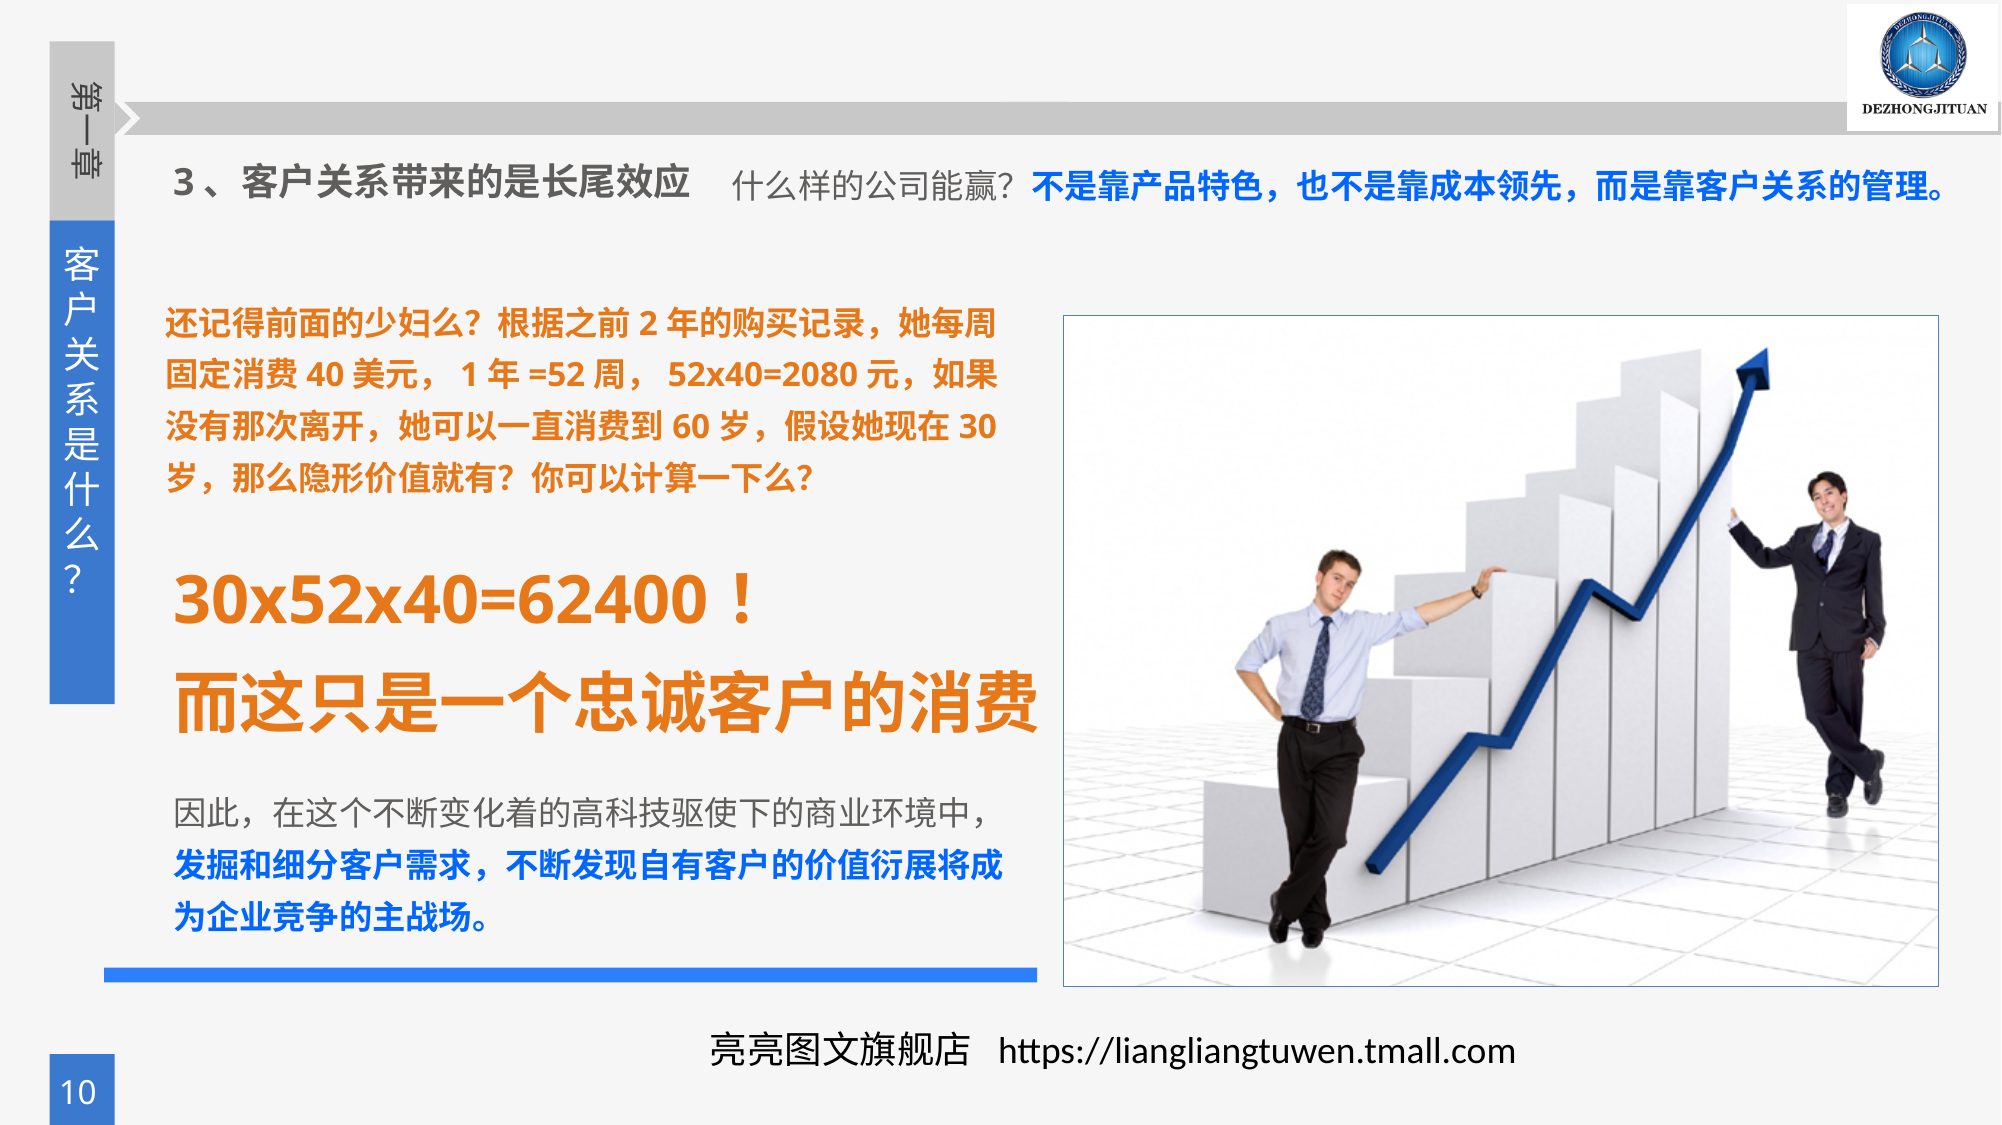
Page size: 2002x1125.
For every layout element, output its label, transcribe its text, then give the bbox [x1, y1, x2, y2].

text_box 亮亮图文旗舰店 https://liangliangtuwen.tmall.com [387, 1018, 1840, 1079]
picture [1063, 315, 1939, 987]
text_box 3、客户关系带来的是长尾效应 [158, 137, 1025, 211]
text_box 什么样的公司能赢？不是靠产品特色，也不是靠成本领先，而是靠客户关系的管理。 [716, 145, 1965, 213]
text_box [102, 966, 1039, 985]
text_box 客户关系是什么 ？ [48, 233, 120, 609]
text_box 因此，在这个不断变化着的高科技驱使下的商业环境中，发掘和细分客户需求，不断发现自有客户的价值衍展将成为企业竞争的主战场。 [158, 772, 1048, 944]
text_box 30x52x40=62400！ 而这只是一个忠诚客户的消费 [158, 525, 1058, 749]
text_box 还记得前面的少妇么？根据之前2年的购买记录，她每周固定消费40美元，1年=52周，52x40=2080元，如果没有那次离开，她可以一直消费到60岁，假设她现在30岁，那么隐形价值就有？你可以计算一下么？ [150, 282, 1041, 505]
picture [1847, 4, 1998, 131]
